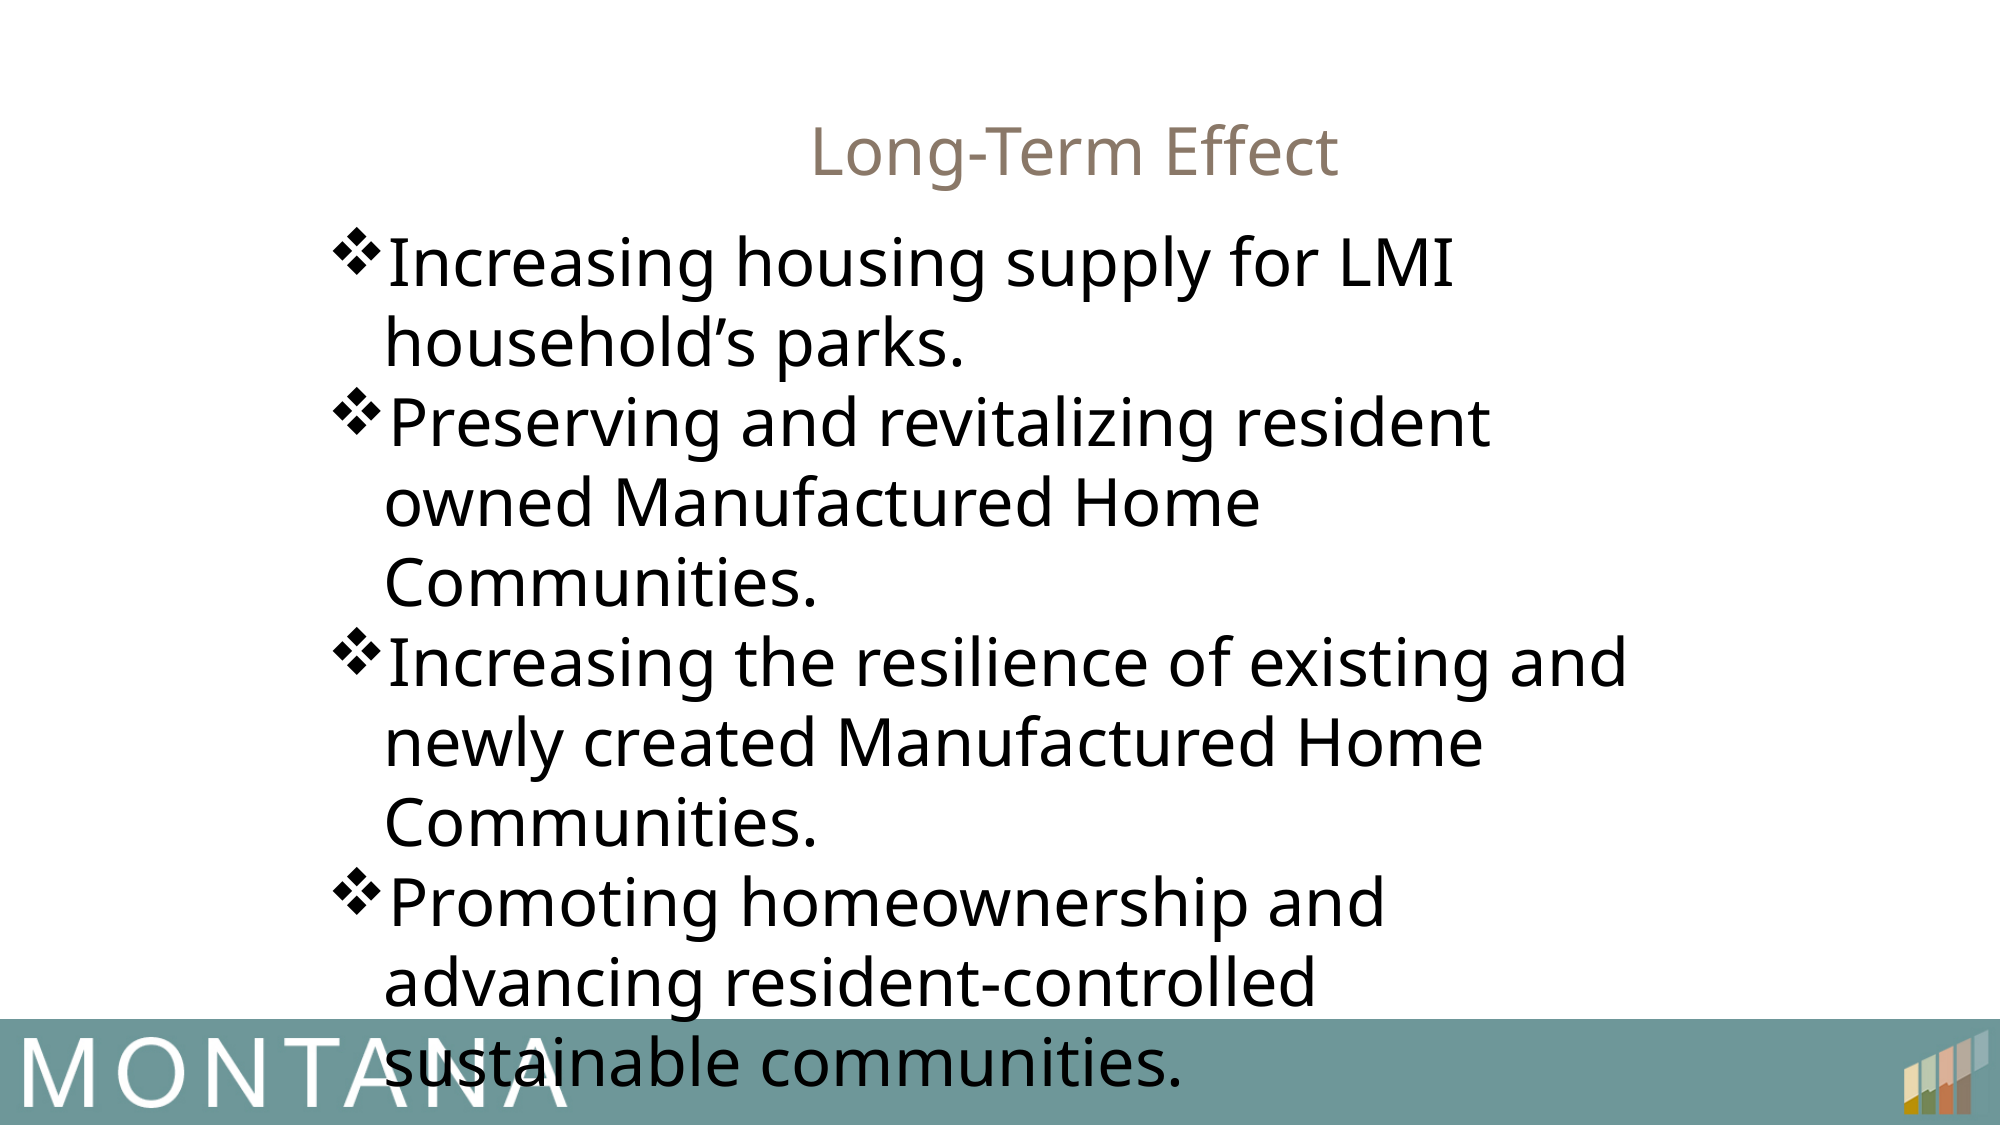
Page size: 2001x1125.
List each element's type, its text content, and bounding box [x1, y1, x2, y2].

picture [0, 1019, 2000, 1125]
title Long-Term Effect [99, 45, 1900, 233]
list Increasing housing supply for LMI household’s parks. Preserving and revitalizing resident owned Manufactured Home Communities. Increasing the resilience of existing and newly created Manufactured Home Communities. Promoting homeownership and advancing resident-controlled sustainable communities. [312, 212, 1675, 913]
